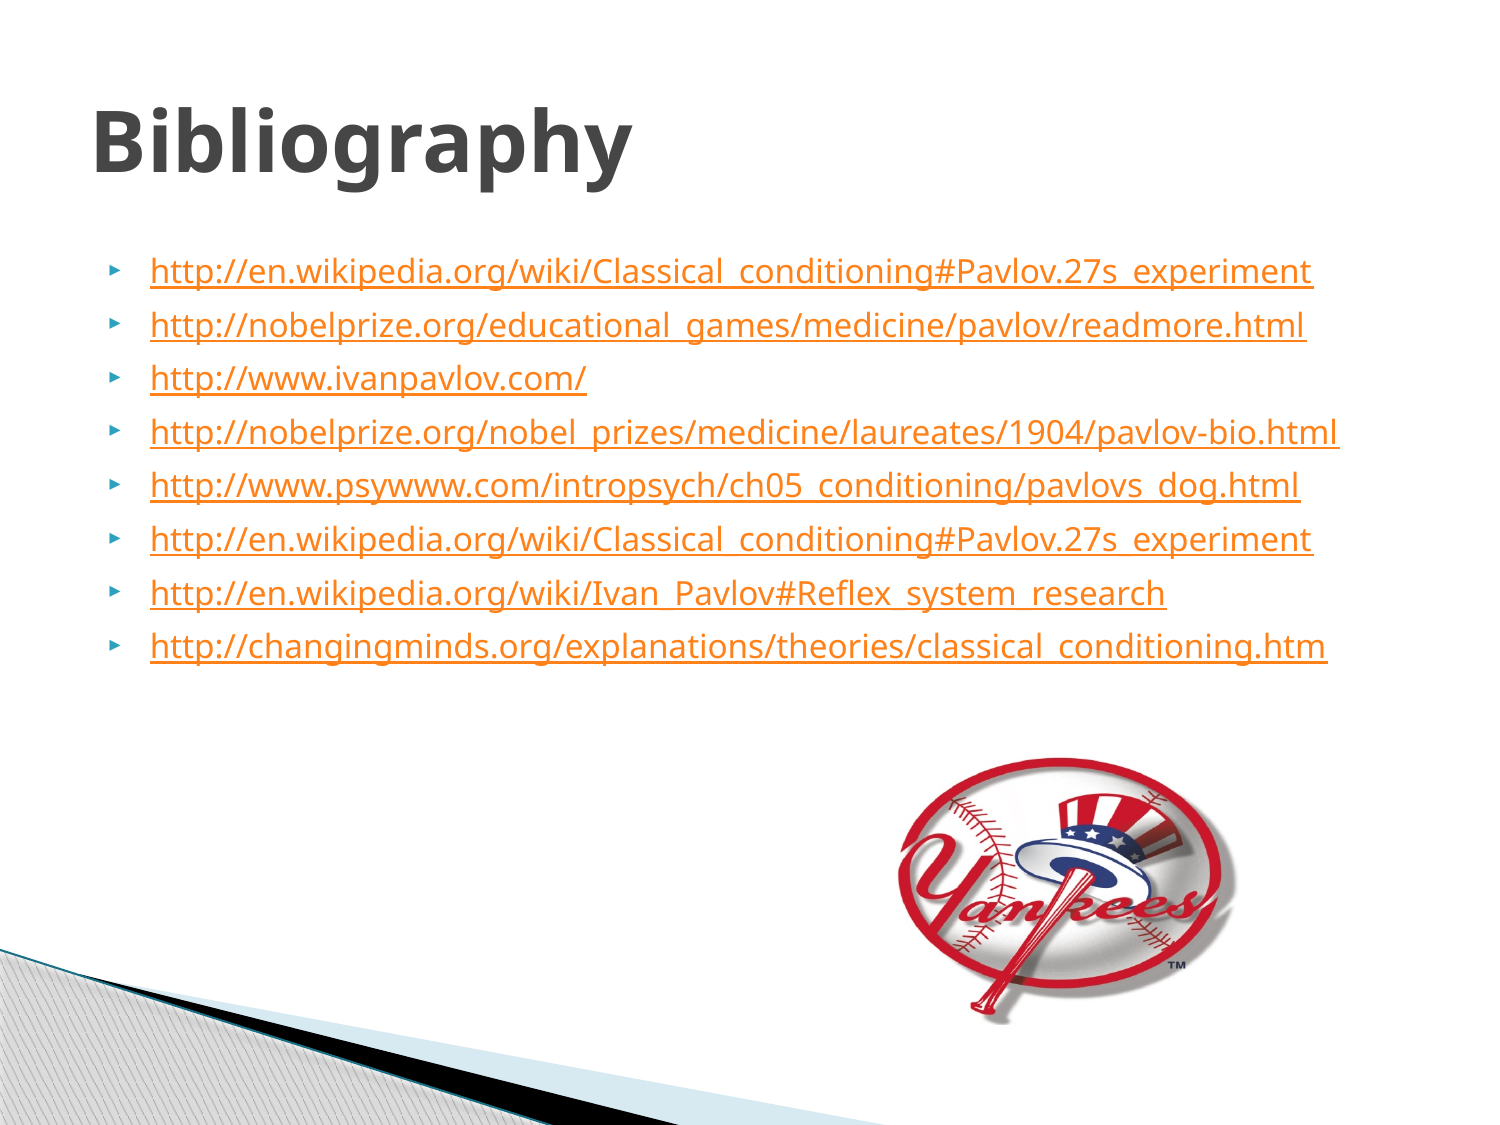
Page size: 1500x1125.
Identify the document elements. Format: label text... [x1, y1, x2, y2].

list http://en.wikipedia.org/wiki/Classical_conditioning#Pavlov.27s_experiment http://nobelprize.org/educational_games/medicine/pavlov/readmore.html http://www.ivanpavlov.com/ http://nobelprize.org/nobel_prizes/medicine/laureates/1904/pavlov-bio.html http://www.psywww.com/intropsych/ch05_conditioning/pavlovs_dog.html http://en.wikipedia.org/wiki/Classical_conditioning#Pavlov.27s_experiment http://en.wikipedia.org/wiki/Ivan_Pavlov#Reflex_system_research http://changingminds.org/explanations/theories/classical_conditioning.htm [75, 243, 1425, 986]
picture [862, 749, 1251, 1025]
title Bibliography [75, 45, 1425, 233]
